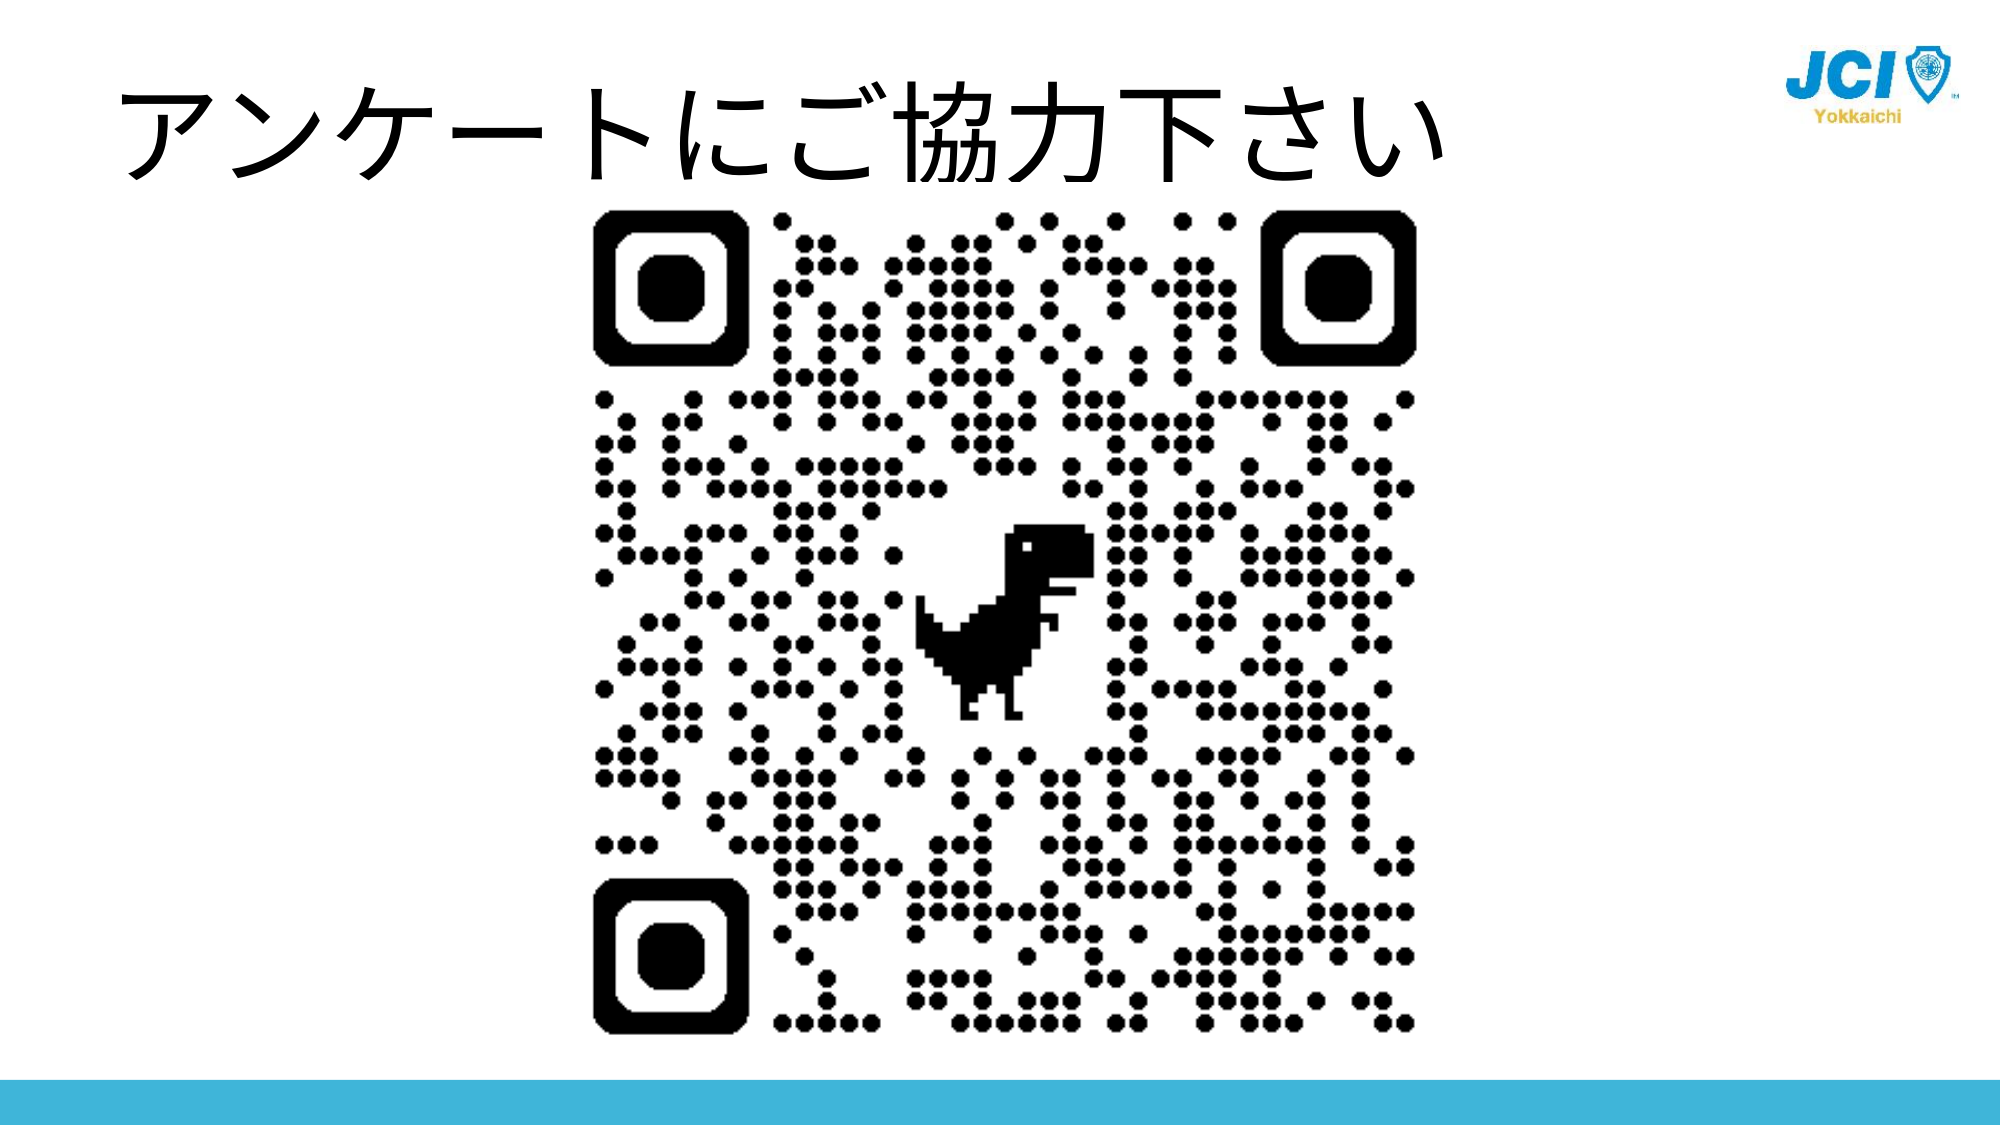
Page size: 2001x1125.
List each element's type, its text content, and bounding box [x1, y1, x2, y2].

picture [563, 182, 1437, 1063]
text_box アンケートにご協力下さい [93, 32, 1761, 249]
picture [1784, 45, 1961, 124]
